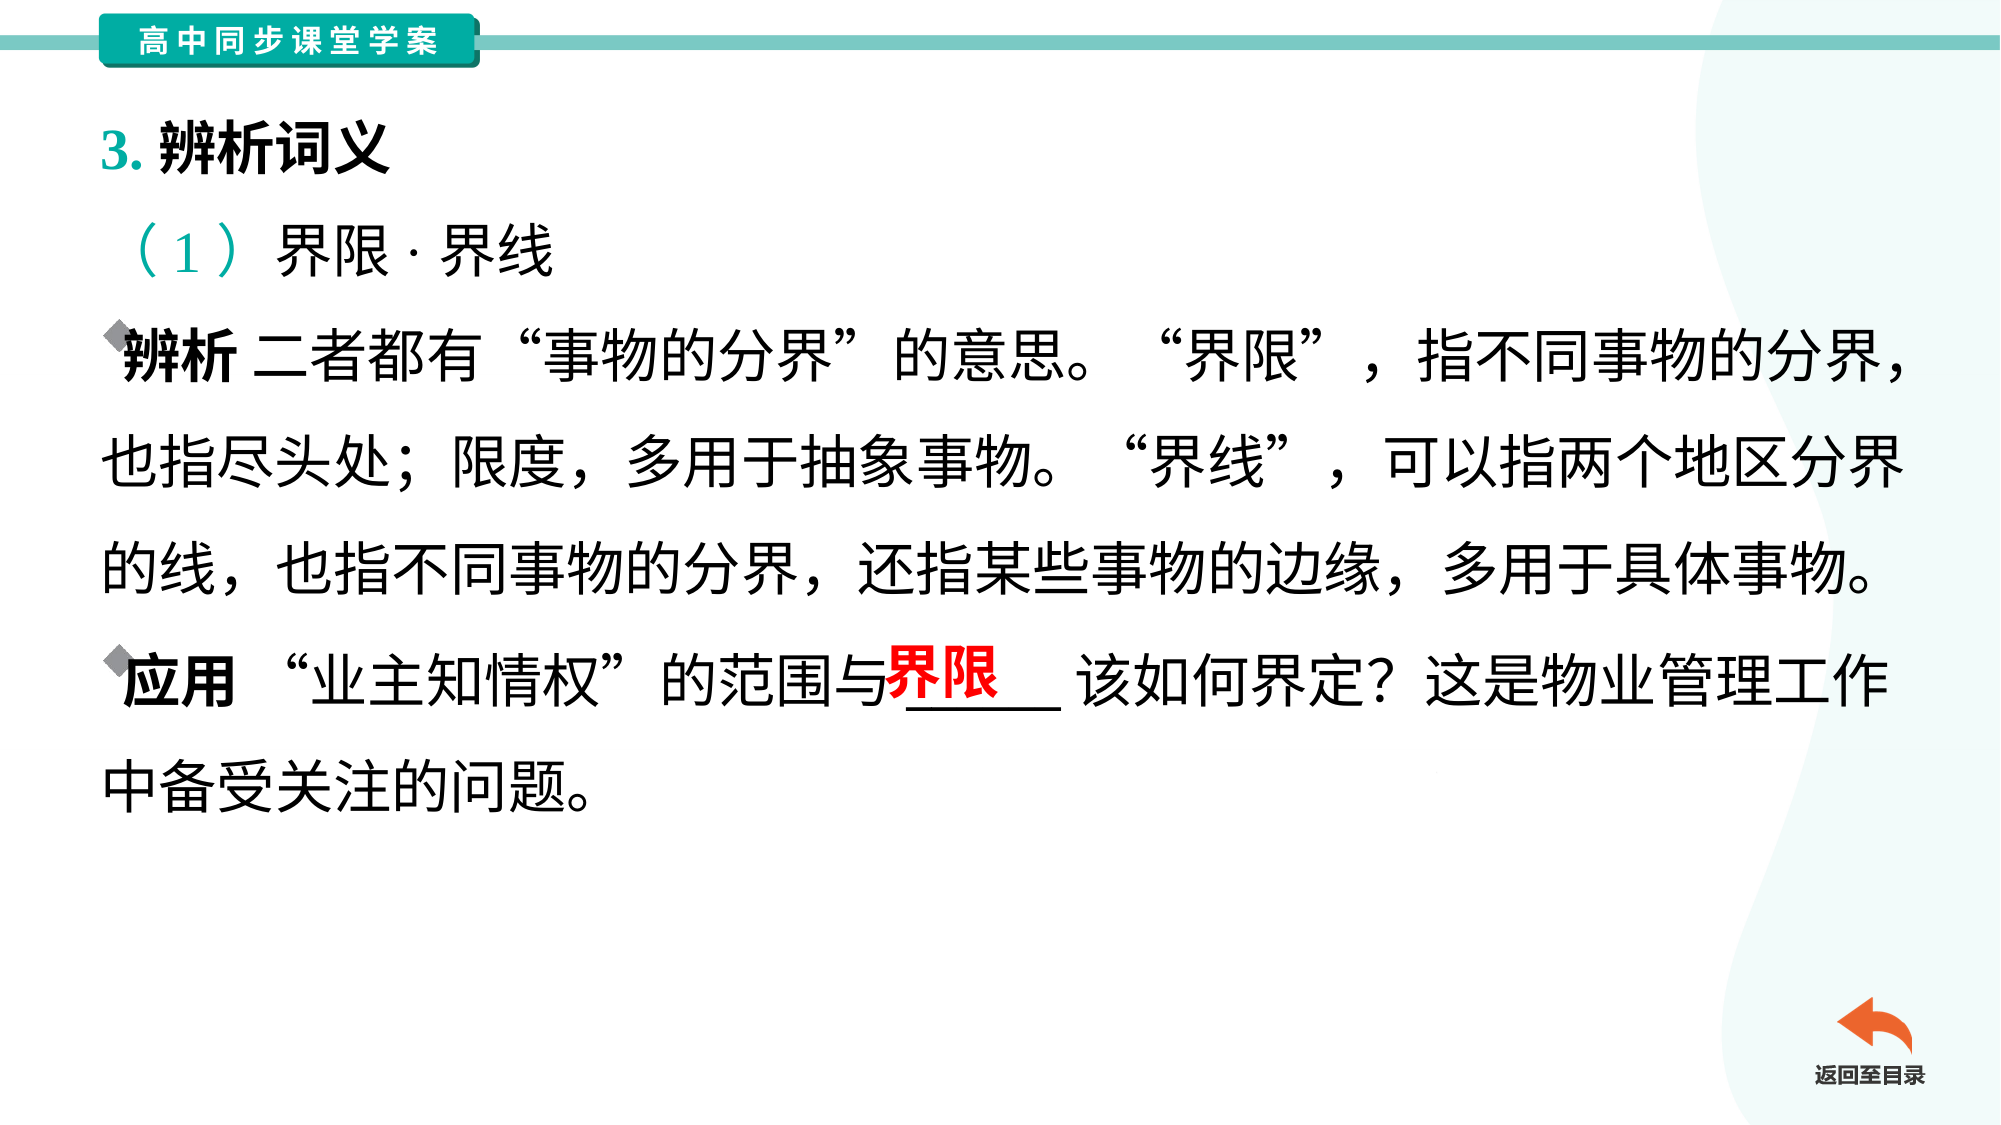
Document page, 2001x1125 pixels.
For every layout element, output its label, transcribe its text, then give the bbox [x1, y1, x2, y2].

text_box （1）界限·界线 [100, 180, 1899, 282]
text_box 应用 “业主知情权”的范围与______该如何界定？这是物业管理工作 中备受关注的问题。 [100, 608, 1899, 821]
picture [0, 0, 2000, 1125]
text_box 界限 [862, 603, 1022, 706]
text_box 辨析 二者都有“事物的分界”的意思。“界限”，指不同事物的分界， 也指尽头处；限度，多用于抽象事物。“界线”，可以指两个地区分界 的线，也指不同事物的分界，还指某些事物的边缘，多用于具体事物。 [100, 282, 1899, 602]
text_box 3.辨析词义 [100, 76, 1899, 180]
